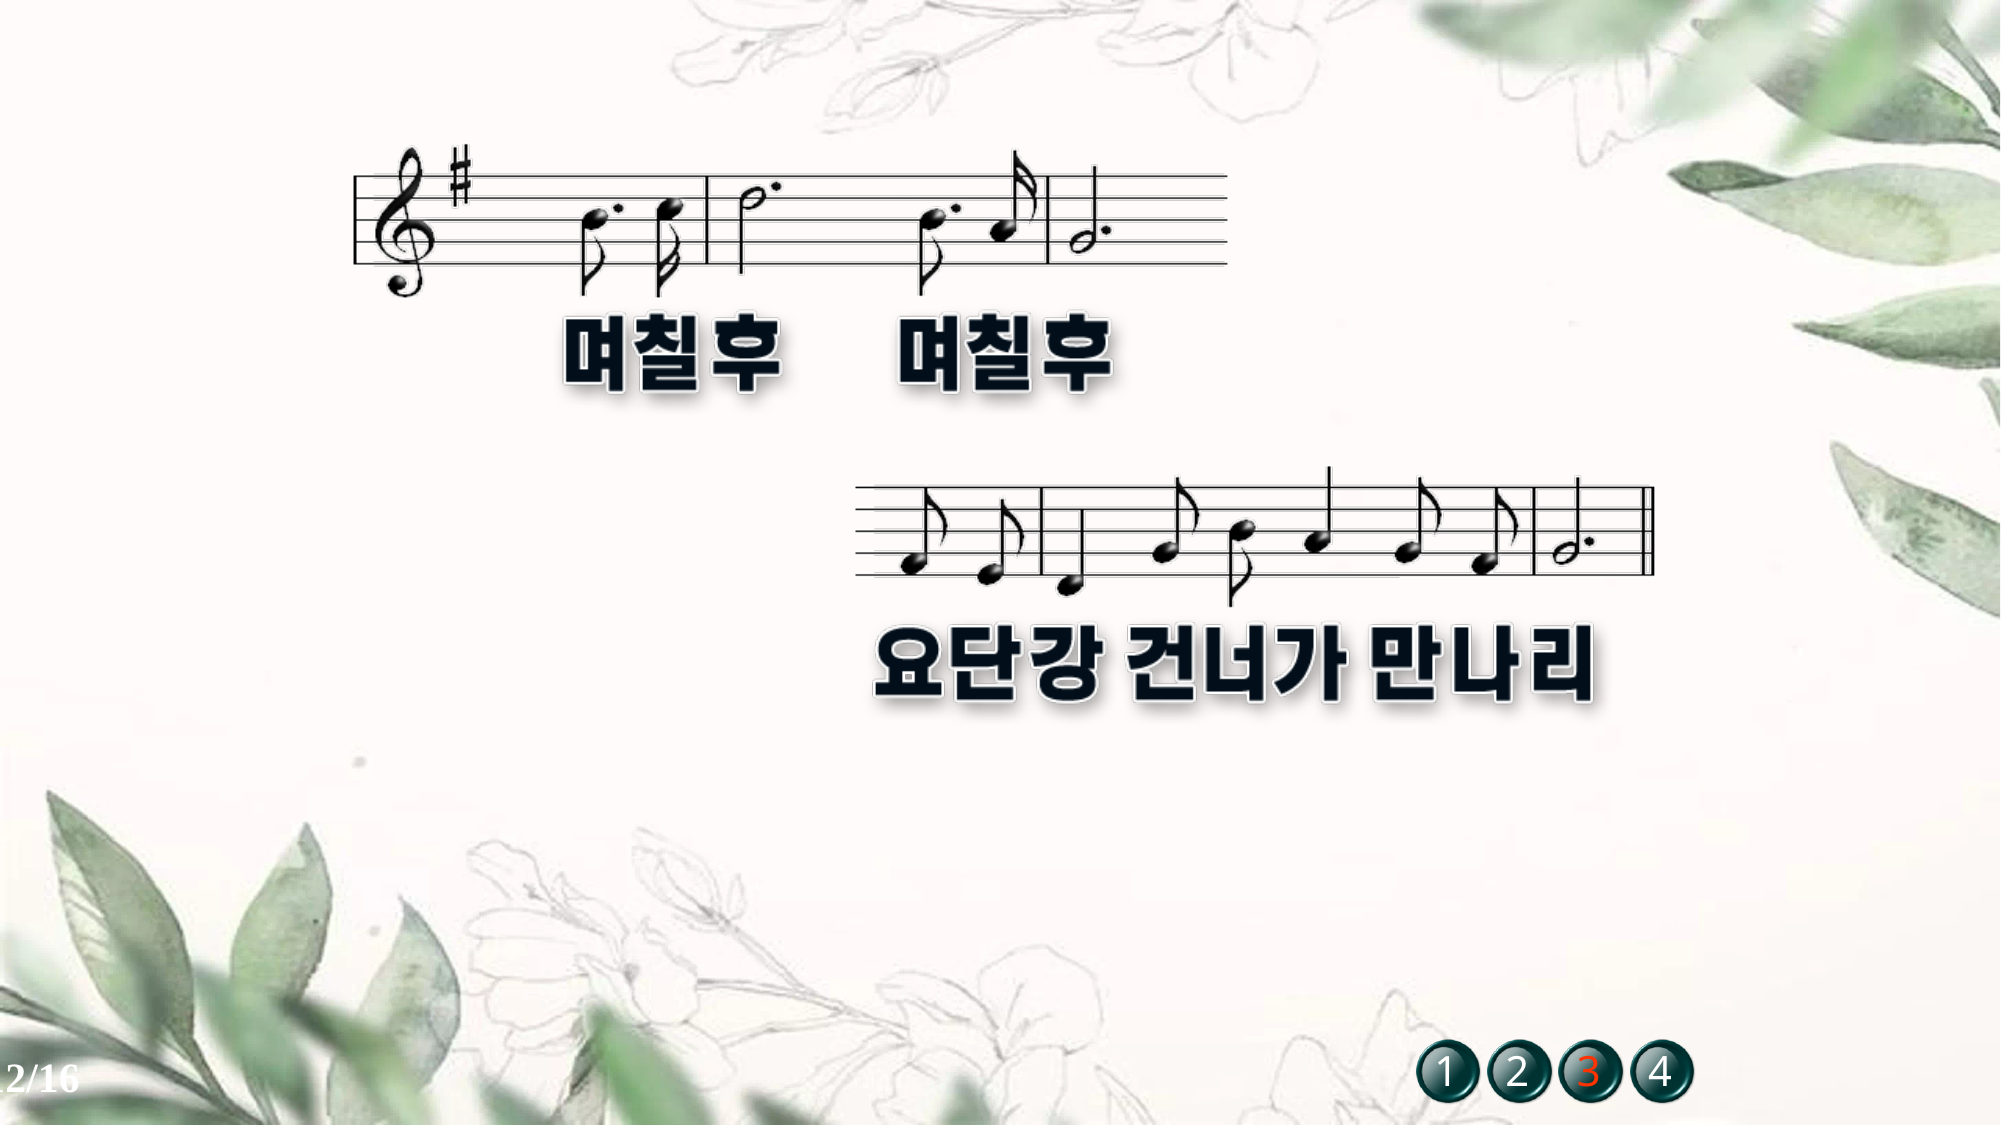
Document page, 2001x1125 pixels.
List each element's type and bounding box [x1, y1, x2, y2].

text_box [1413, 1035, 1484, 1106]
text_box [1627, 1035, 1697, 1106]
text_box [1484, 1035, 1555, 1106]
picture [0, 0, 2001, 1125]
text_box [1555, 1035, 1626, 1106]
